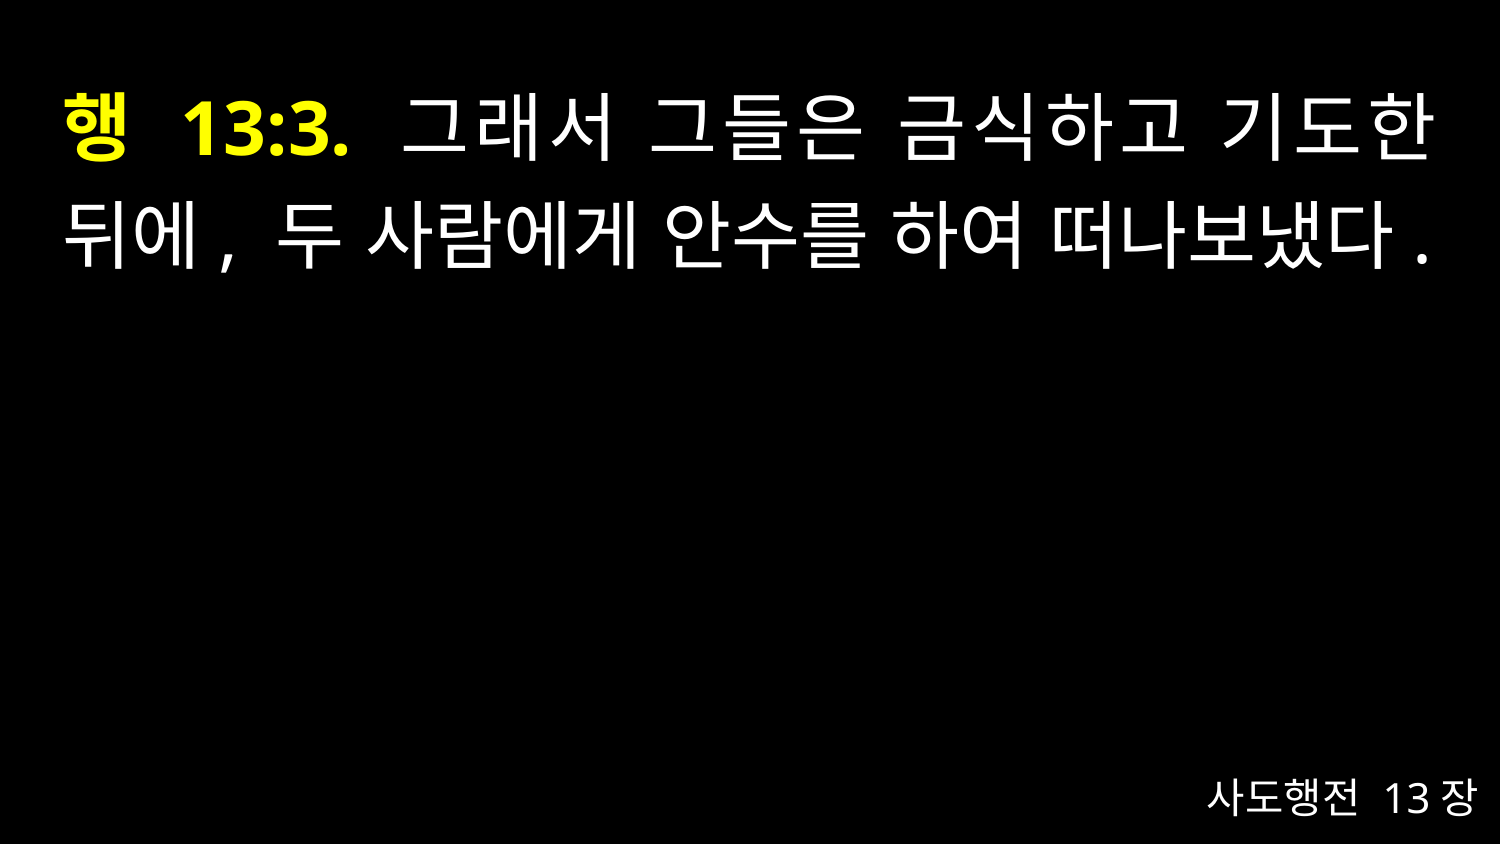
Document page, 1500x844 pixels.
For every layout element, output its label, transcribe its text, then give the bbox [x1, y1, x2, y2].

subtitle 사도행전 13장 [916, 770, 1500, 844]
title 행 13:3. 그래서 그들은 금식하고 기도한 뒤에, 두 사람에게 안수를 하여 떠나보냈다. [0, 0, 1500, 844]
